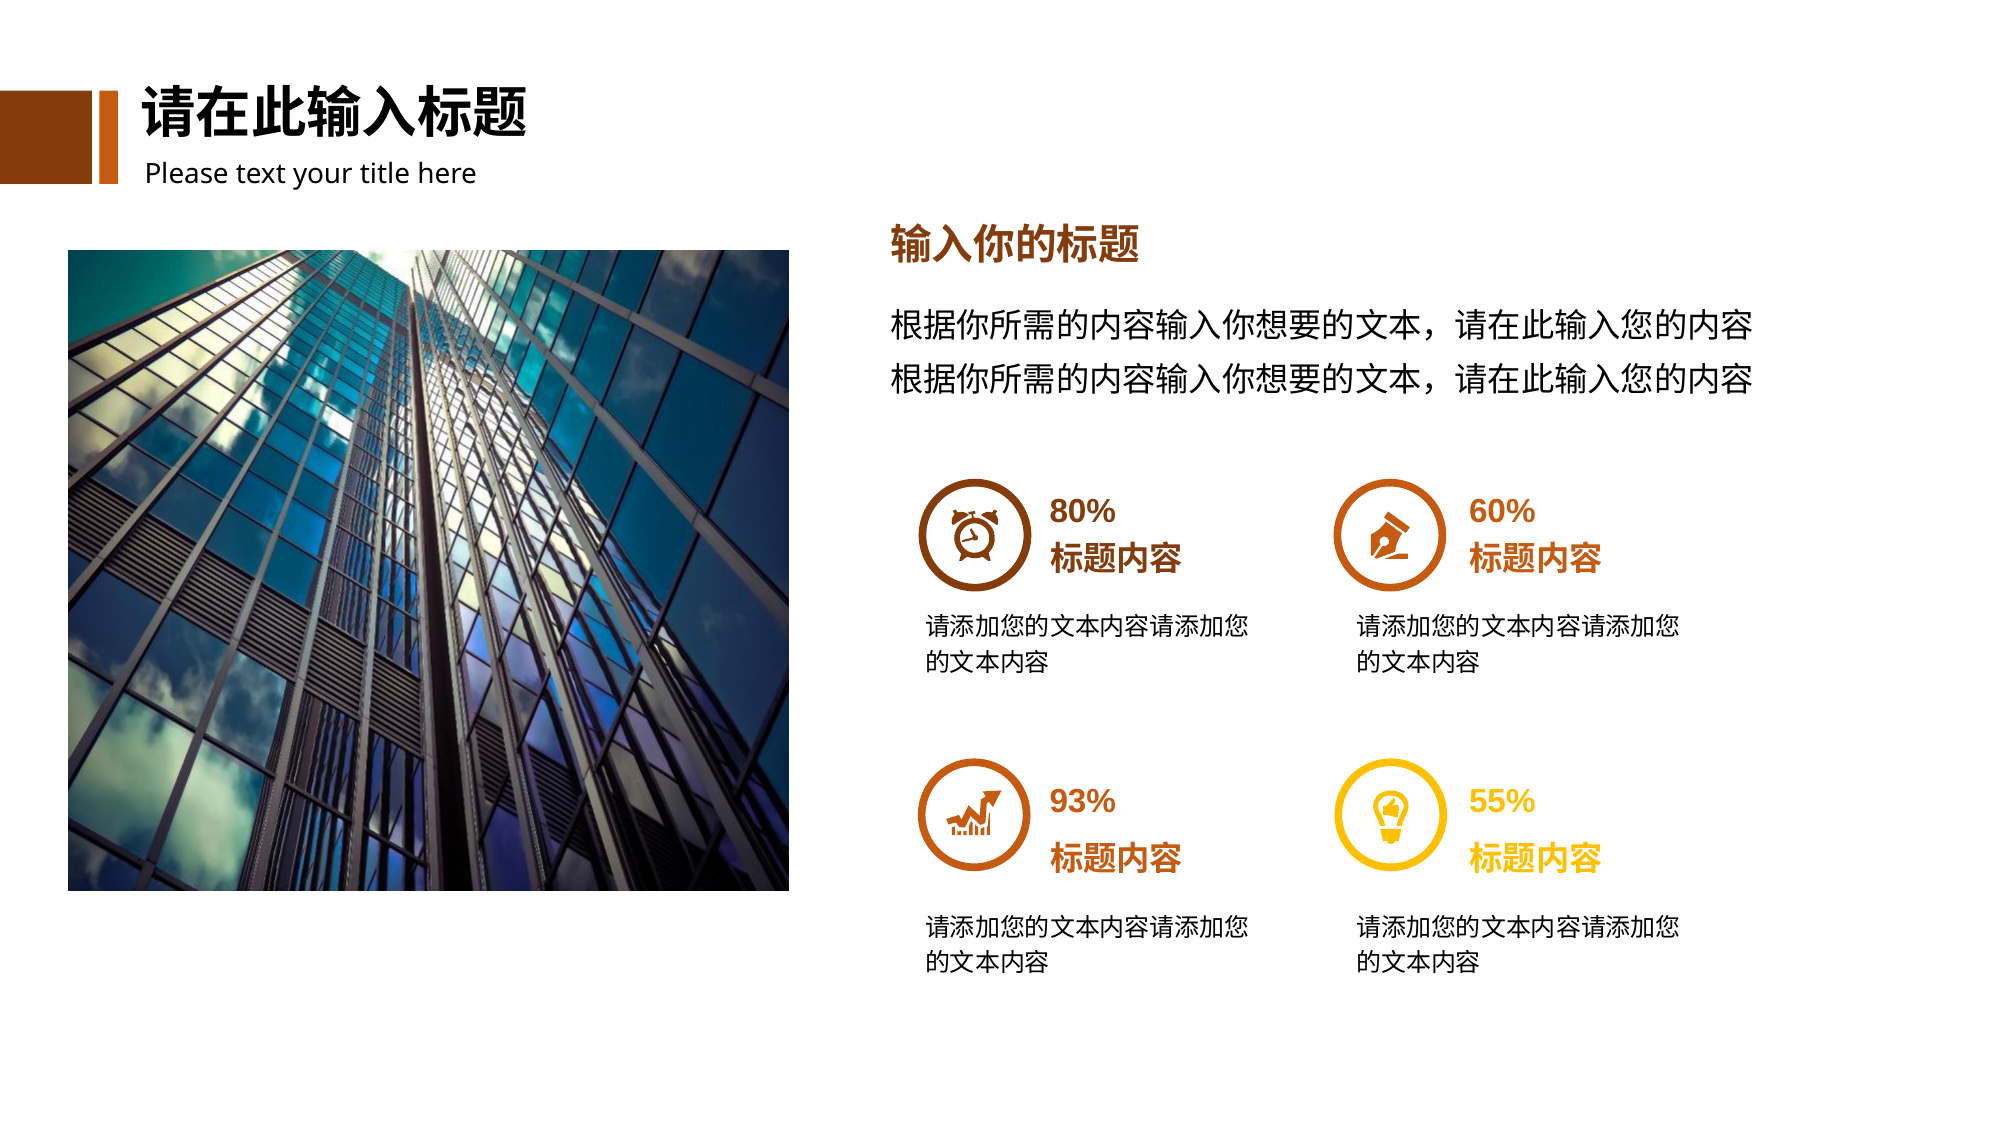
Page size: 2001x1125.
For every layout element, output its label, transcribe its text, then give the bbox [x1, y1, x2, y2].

text_box 标题内容 [1454, 821, 1618, 885]
picture [68, 250, 789, 891]
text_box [1333, 478, 1447, 592]
text_box 标题内容 [1454, 521, 1618, 585]
text_box 80% [1034, 473, 1132, 537]
text_box 请添加您的文本内容请添加您的文本内容 [1341, 597, 1715, 684]
text_box 标题内容 [1035, 821, 1198, 885]
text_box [918, 478, 1032, 592]
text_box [917, 758, 1031, 872]
text_box 60% [1454, 473, 1551, 521]
text_box 55% [1454, 763, 1551, 821]
text_box 标题内容 [1035, 521, 1198, 585]
text_box 请添加您的文本内容请添加您的文本内容 [910, 597, 1284, 684]
text_box 根据你所需的内容输入你想要的文本，请在此输入您的内容 根据你所需的内容输入你想要的文本，请在此输入您的内容 [866, 284, 1879, 411]
text_box 请添加您的文本内容请添加您的文本内容 [1341, 897, 1715, 985]
text_box 输入你的标题 [866, 196, 1518, 280]
text_box 请添加您的文本内容请添加您的文本内容 [910, 897, 1284, 985]
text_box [1334, 758, 1448, 872]
text_box 93% [1034, 763, 1132, 826]
